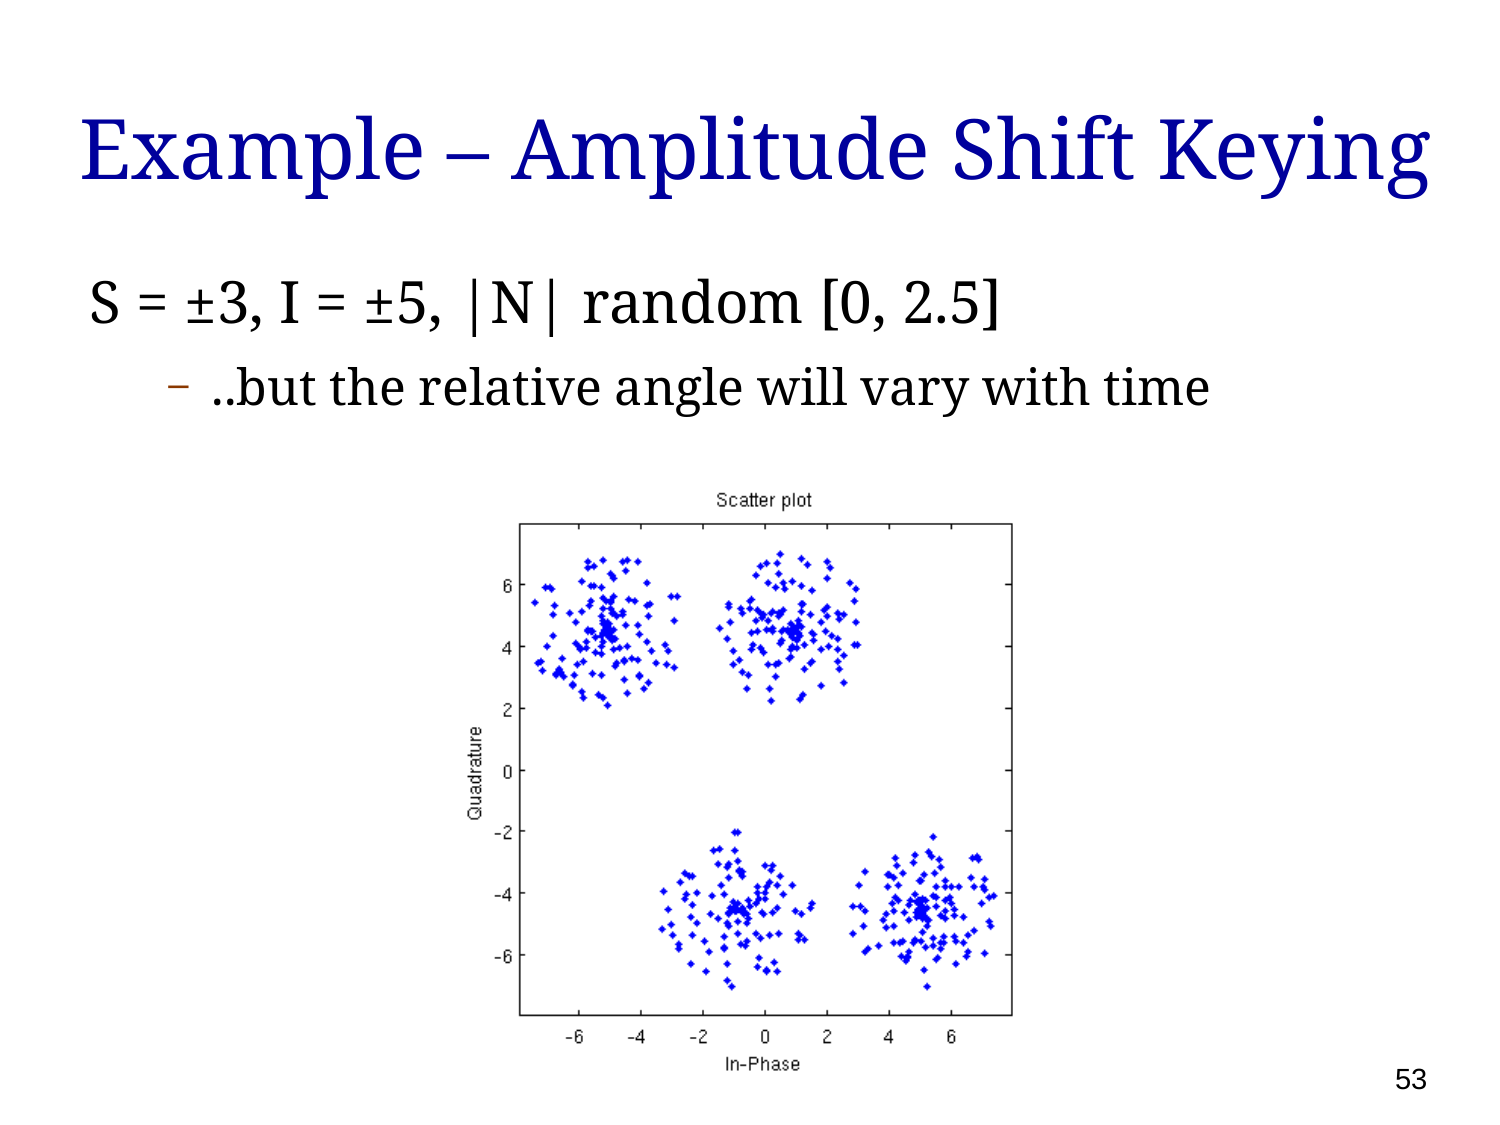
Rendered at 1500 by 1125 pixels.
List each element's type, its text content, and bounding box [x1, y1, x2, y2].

picture [435, 462, 1072, 1099]
slide_number 53 [1092, 1024, 1443, 1103]
title Example – Amplitude Shift Keying [55, 51, 1456, 227]
list S = ±3, I = ±5, |N| random [0, 2.5] ..but the relative angle will vary with time [74, 246, 1426, 444]
